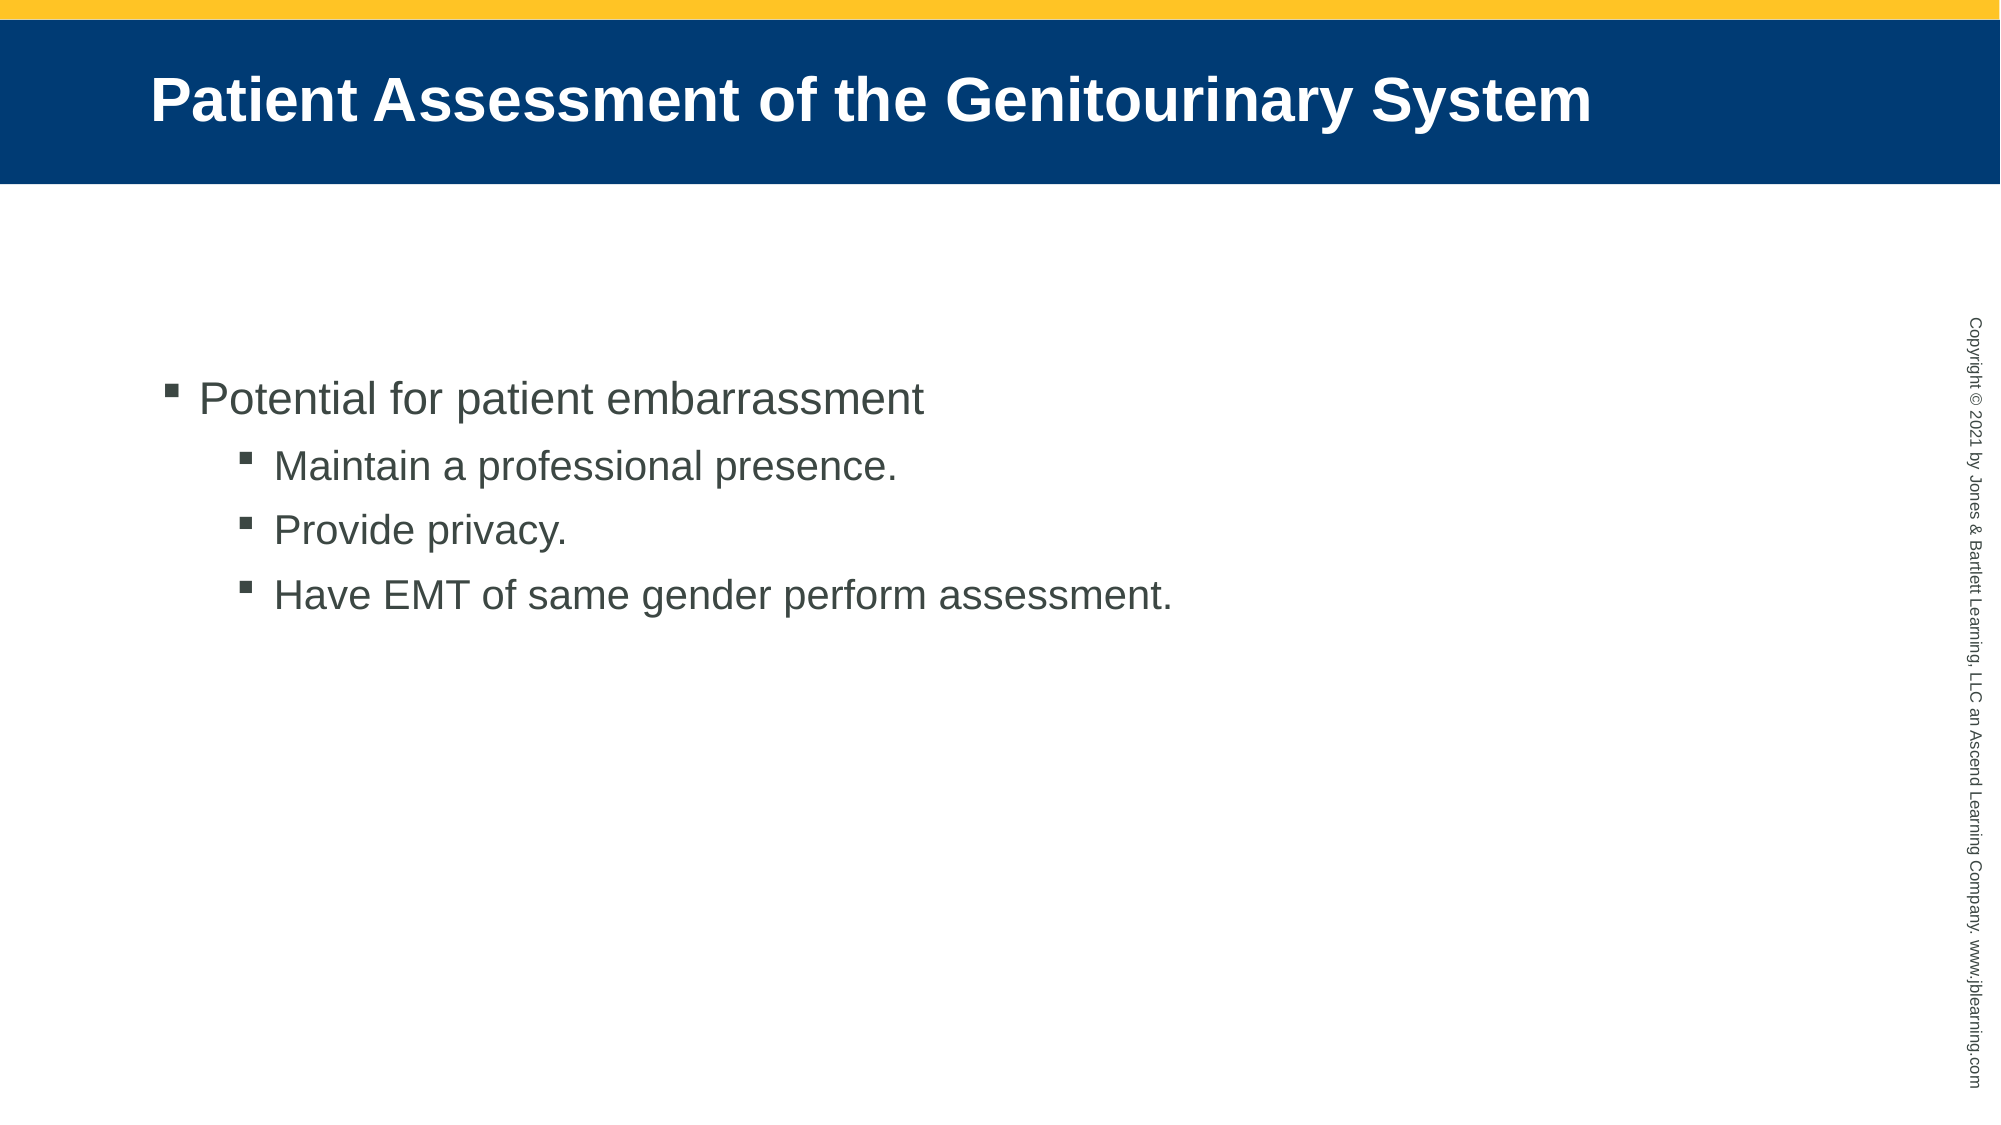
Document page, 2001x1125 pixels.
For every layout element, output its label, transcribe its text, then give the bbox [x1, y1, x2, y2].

list Potential for patient embarrassment Maintain a professional presence. Provide privacy. Have EMT of same gender perform assessment. [146, 361, 1859, 1016]
title Patient Assessment of the Genitourinary System [0, 19, 2000, 185]
